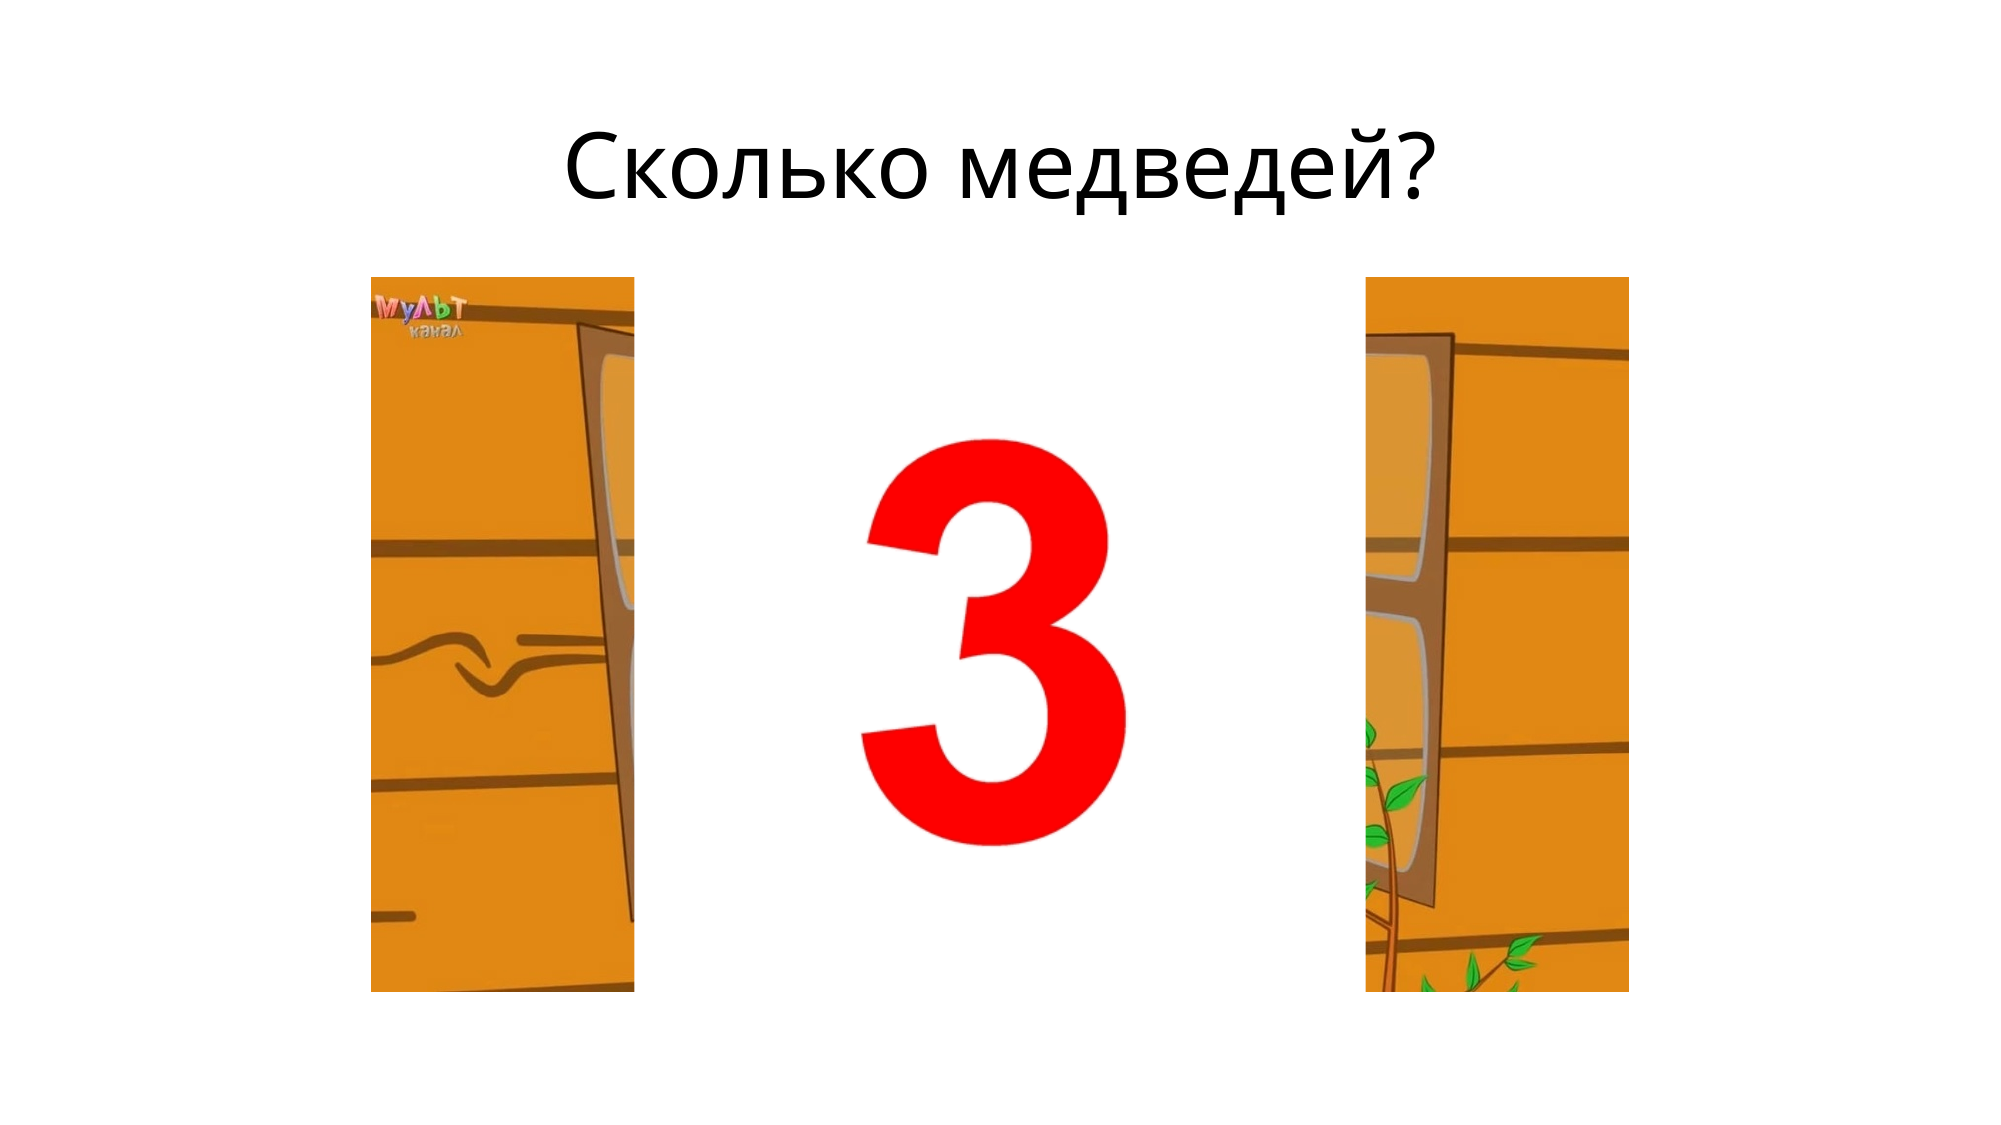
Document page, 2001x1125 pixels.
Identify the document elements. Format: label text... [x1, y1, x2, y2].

picture [634, 261, 1366, 992]
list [371, 277, 634, 992]
title Сколько медведей? [137, 59, 1863, 278]
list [1366, 277, 1629, 992]
